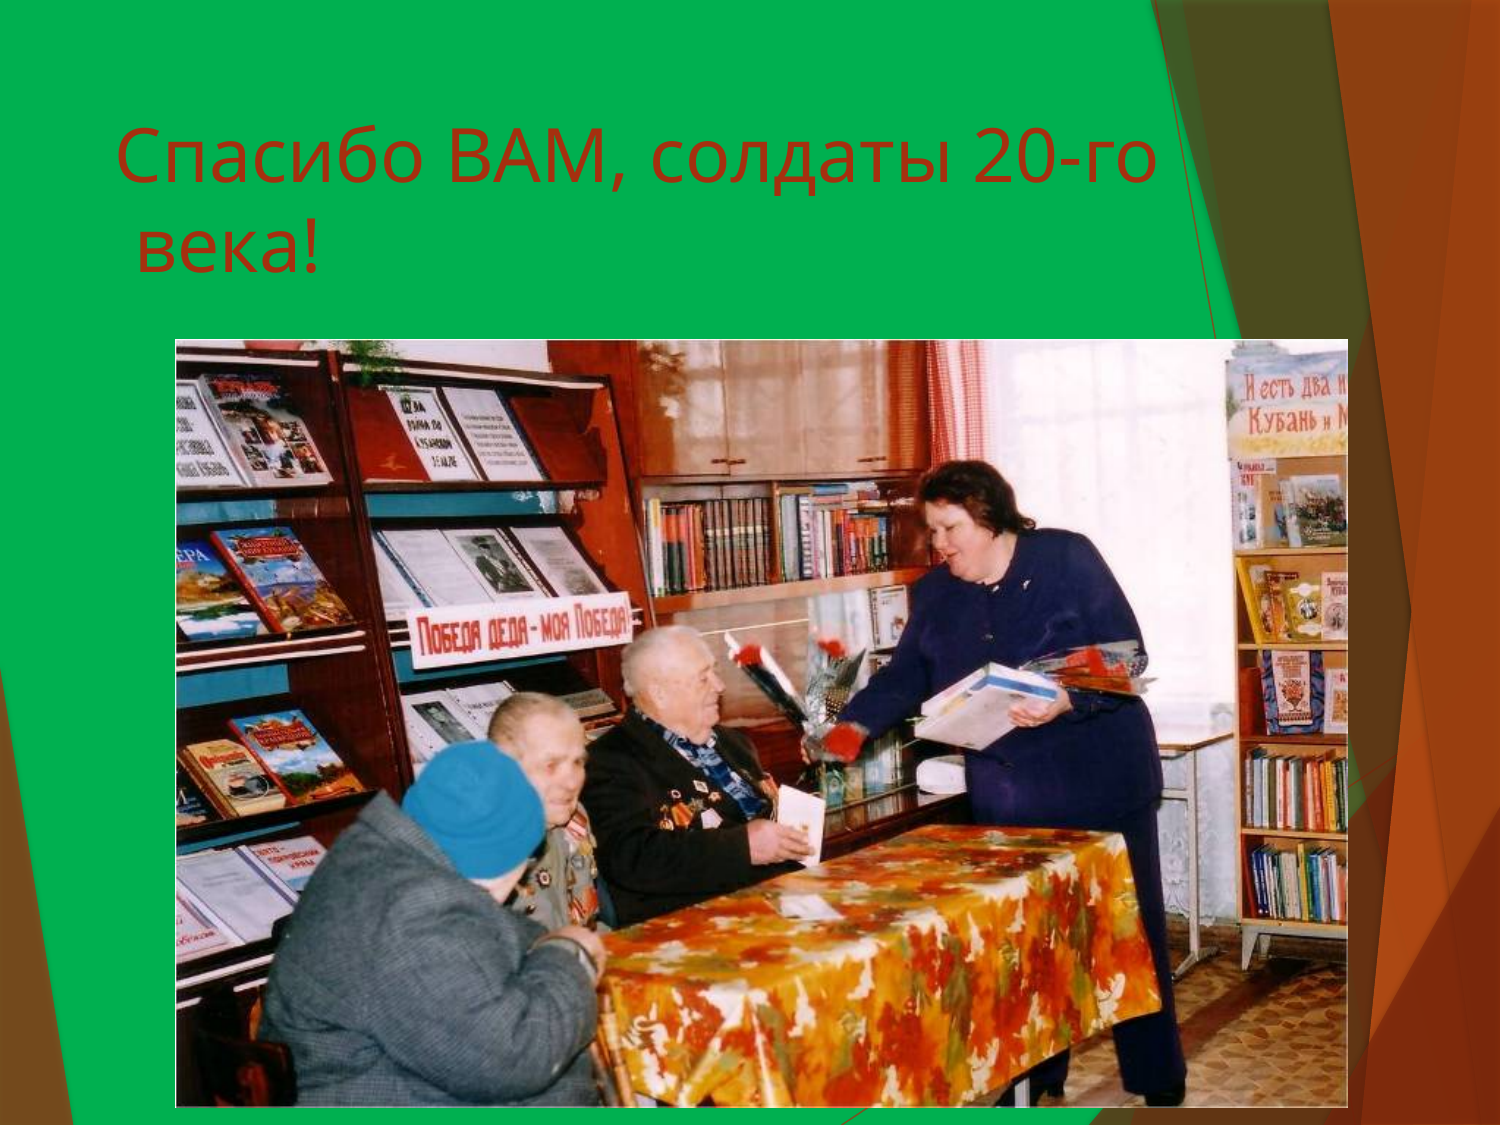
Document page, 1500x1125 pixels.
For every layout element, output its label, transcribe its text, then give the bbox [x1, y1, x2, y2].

title Спасибо ВАМ, солдаты 20-го века! [99, 99, 1365, 317]
picture [175, 339, 1349, 1108]
